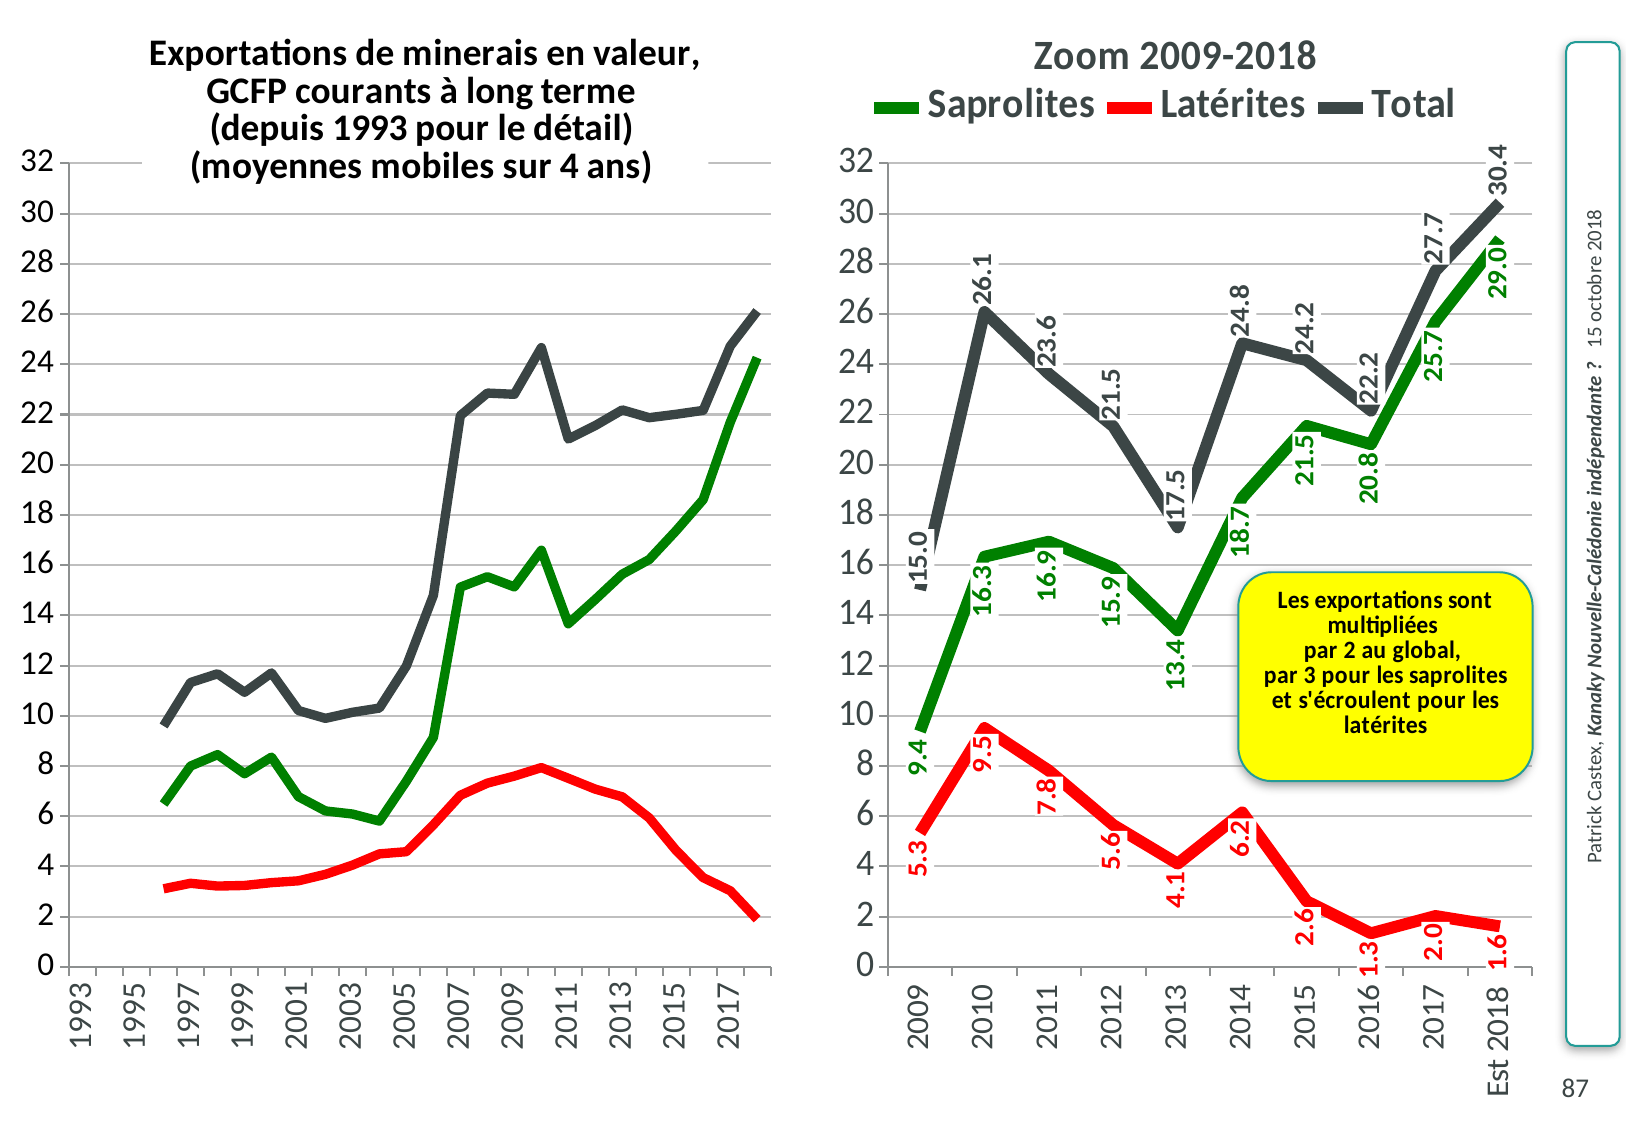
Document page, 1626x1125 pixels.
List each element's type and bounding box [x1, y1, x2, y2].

chart [19, 24, 813, 1109]
chart [837, 24, 1545, 1109]
